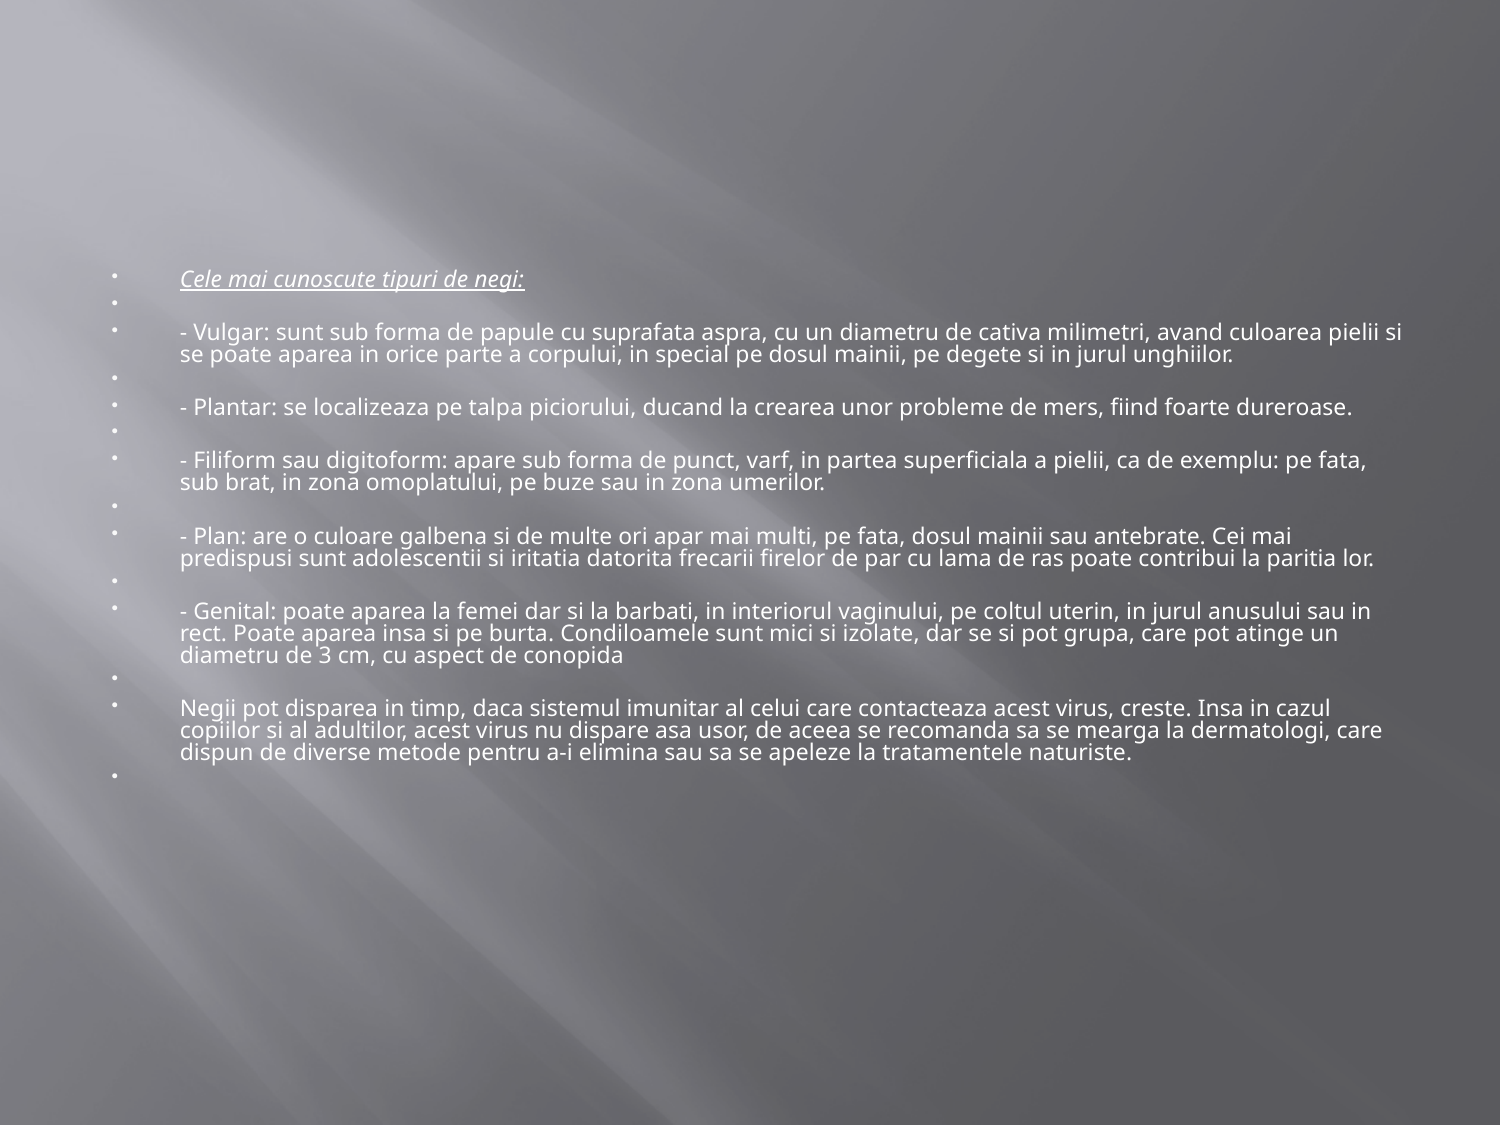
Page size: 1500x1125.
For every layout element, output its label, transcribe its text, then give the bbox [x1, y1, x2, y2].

list Cele mai cunoscute tipuri de negi: - Vulgar: sunt sub forma de papule cu suprafata aspra, cu un diametru de cativa milimetri, avand culoarea pielii si se poate aparea in orice parte a corpului, in special pe dosul mainii, pe degete si in jurul unghiilor. - Plantar: se localizeaza pe talpa piciorului, ducand la crearea unor probleme de mers, fiind foarte dureroase. - Filiform sau digitoform: apare sub forma de punct, varf, in partea superficiala a pielii, ca de exemplu: pe fata, sub brat, in zona omoplatului, pe buze sau in zona umerilor. - Plan: are o culoare galbena si de multe ori apar mai multi, pe fata, dosul mainii sau antebrate. Cei mai predispusi sunt adolescentii si iritatia datorita frecarii firelor de par cu lama de ras poate contribui la paritia lor. - Genital: poate aparea la femei dar si la barbati, in interiorul vaginului, pe coltul uterin, in jurul anusului sau in rect. Poate aparea insa si pe burta. Condiloamele sunt mici si izolate, dar se si pot grupa, care pot atinge un diametru de 3 cm, cu aspect de conopida Negii pot disparea in timp, daca sistemul imunitar al celui care contacteaza acest virus, creste. Insa in cazul copiilor si al adultilor, acest virus nu dispare asa usor, de aceea se recomanda sa se mearga la dermatologi, care dispun de diverse metode pentru a-i elimina sau sa se apeleze la tratamentele naturiste. [74, 262, 1426, 1036]
